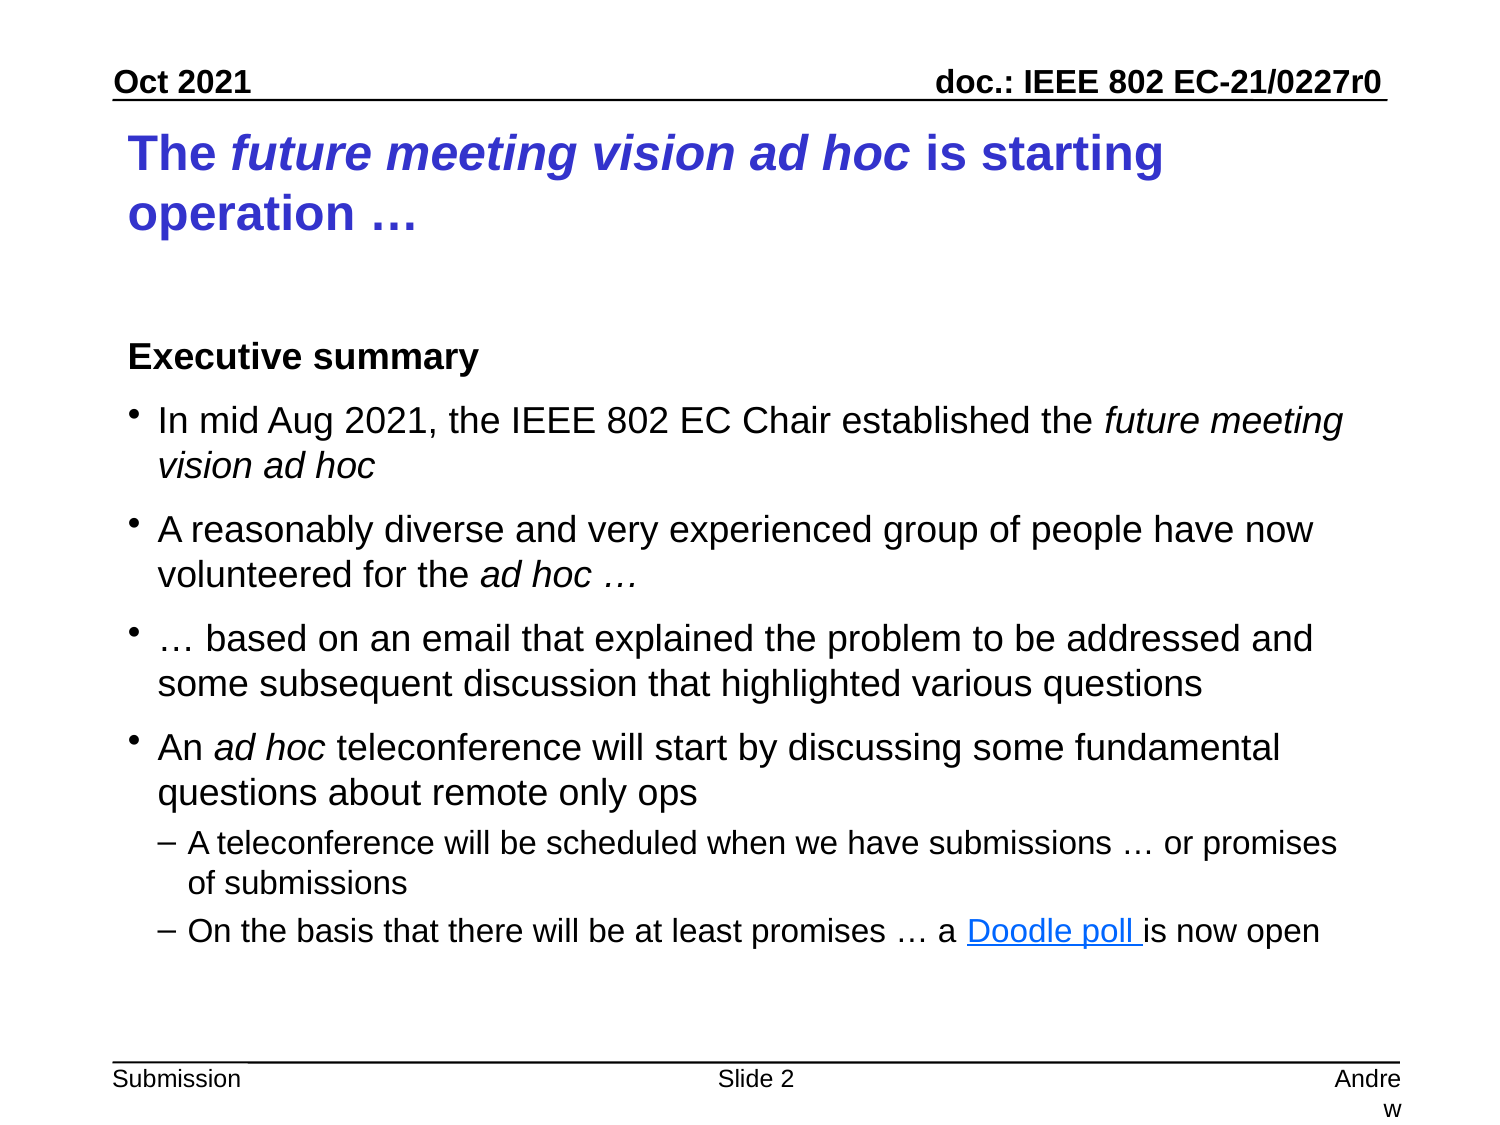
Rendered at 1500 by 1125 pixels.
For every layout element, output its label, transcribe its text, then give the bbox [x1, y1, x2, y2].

title The future meeting vision ad hoc is starting operation … [112, 112, 1388, 288]
list Executive summary In mid Aug 2021, the IEEE 802 EC Chair established the future meeting vision ad hoc A reasonably diverse and very experienced group of people have now volunteered for the ad hoc … … based on an email that explained the problem to be addressed and some subsequent discussion that highlighted various questions An ad hoc teleconference will start by discussing some fundamental questions about remote only ops A teleconference will be scheduled when we have submissions … or promises of submissions On the basis that there will be at least promises … a Doodle poll is now open [112, 324, 1388, 1000]
footer Andrew Myles, Cisco [1320, 1061, 1402, 1093]
slide_number Slide 2 [709, 1061, 803, 1093]
